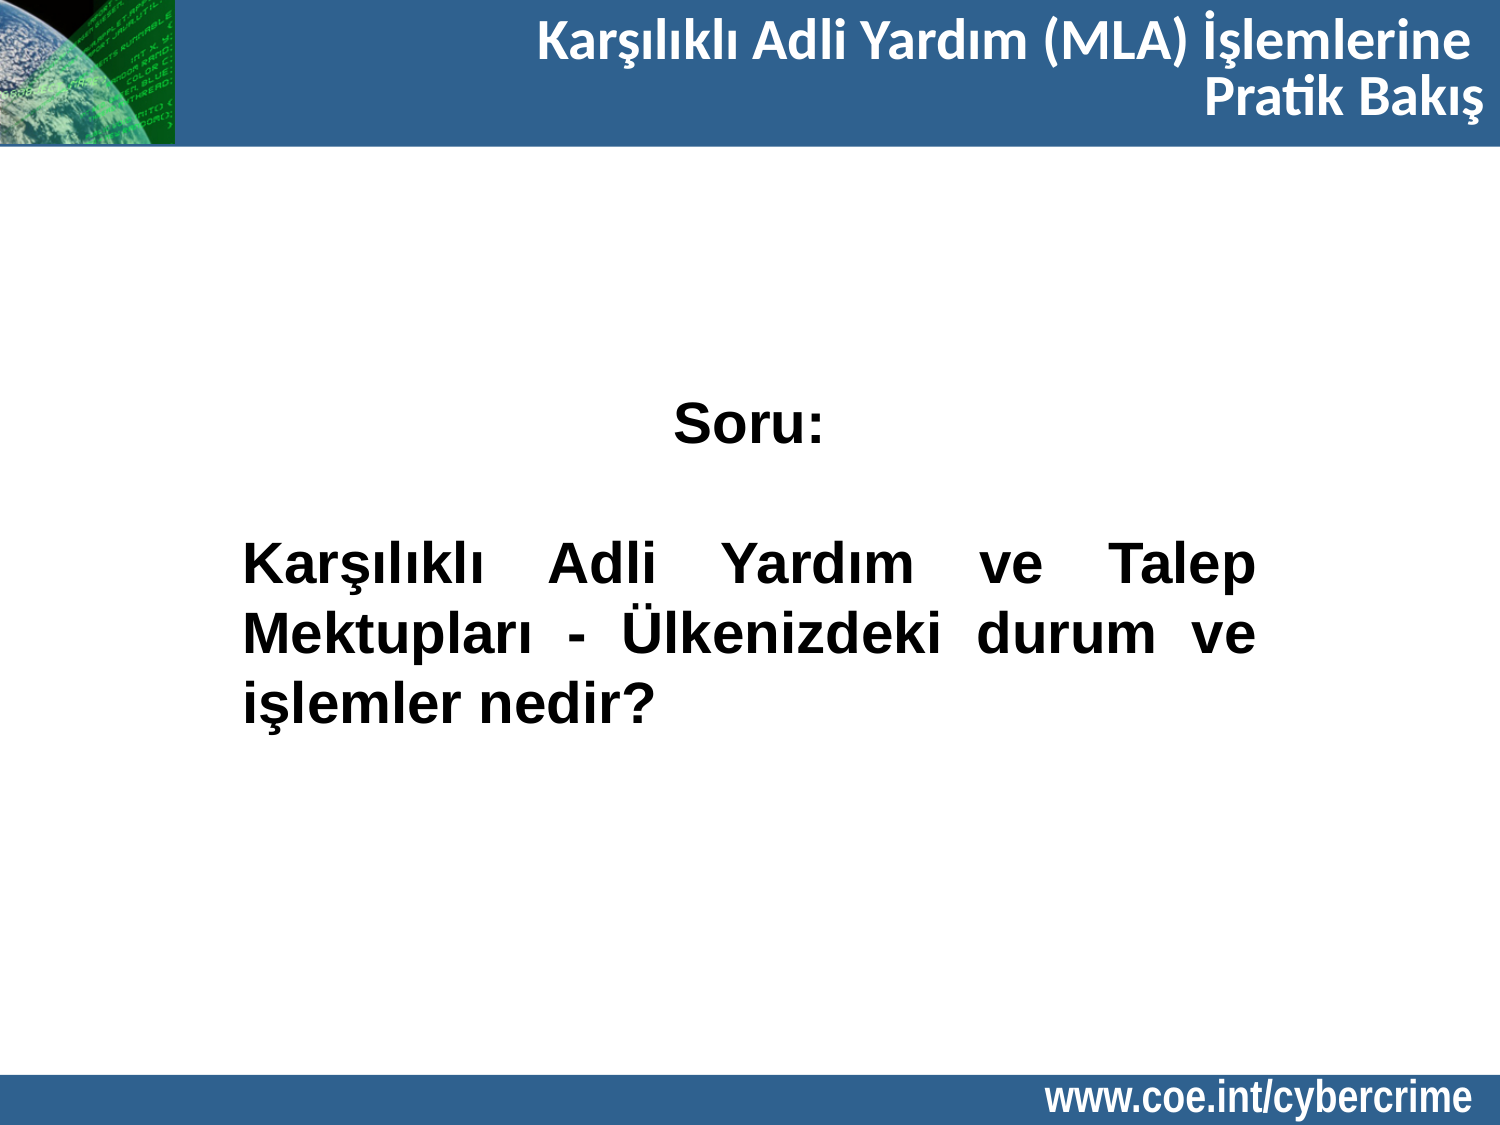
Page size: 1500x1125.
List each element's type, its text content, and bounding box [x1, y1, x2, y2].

text_box Soru: Karşılıklı Adli Yardım ve Talep Mektupları - Ülkenizdeki durum ve işlemler nedir? [227, 378, 1273, 743]
text_box www.coe.int/cybercrime [1030, 1059, 1500, 1125]
text_box Karşılıklı Adli Yardım (MLA) İşlemlerine Pratik Bakış [177, 0, 1500, 149]
text_box [0, 1073, 1030, 1125]
picture [0, 0, 175, 144]
